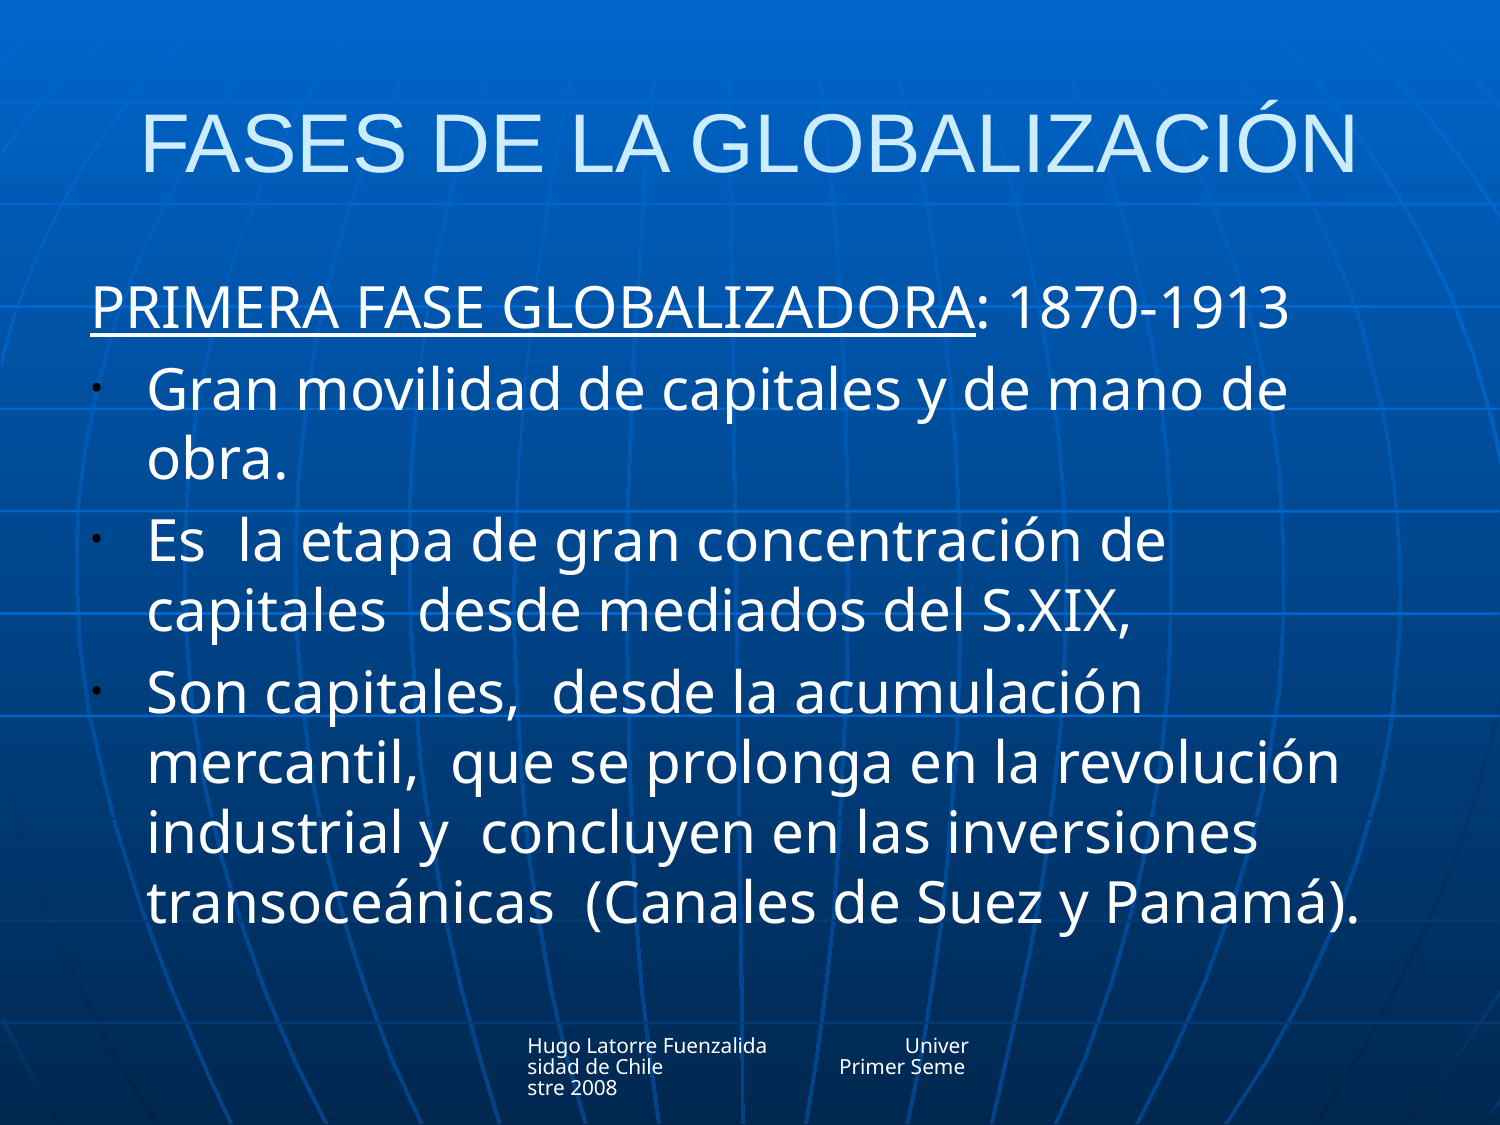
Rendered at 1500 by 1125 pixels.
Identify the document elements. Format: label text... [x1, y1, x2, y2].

list PRIMERA FASE GLOBALIZADORA: 1870-1913 Gran movilidad de capitales y de mano de obra. Es la etapa de gran concentración de capitales desde mediados del S.XIX, Son capitales, desde la acumulación mercantil, que se prolonga en la revolución industrial y concluyen en las inversiones transoceánicas (Canales de Suez y Panamá). [74, 262, 1426, 1006]
title FASES DE LA GLOBALIZACIÓN [74, 45, 1426, 233]
footer Hugo Latorre Fuenzalida Universidad de Chile Primer Semestre 2008 [512, 1024, 988, 1101]
